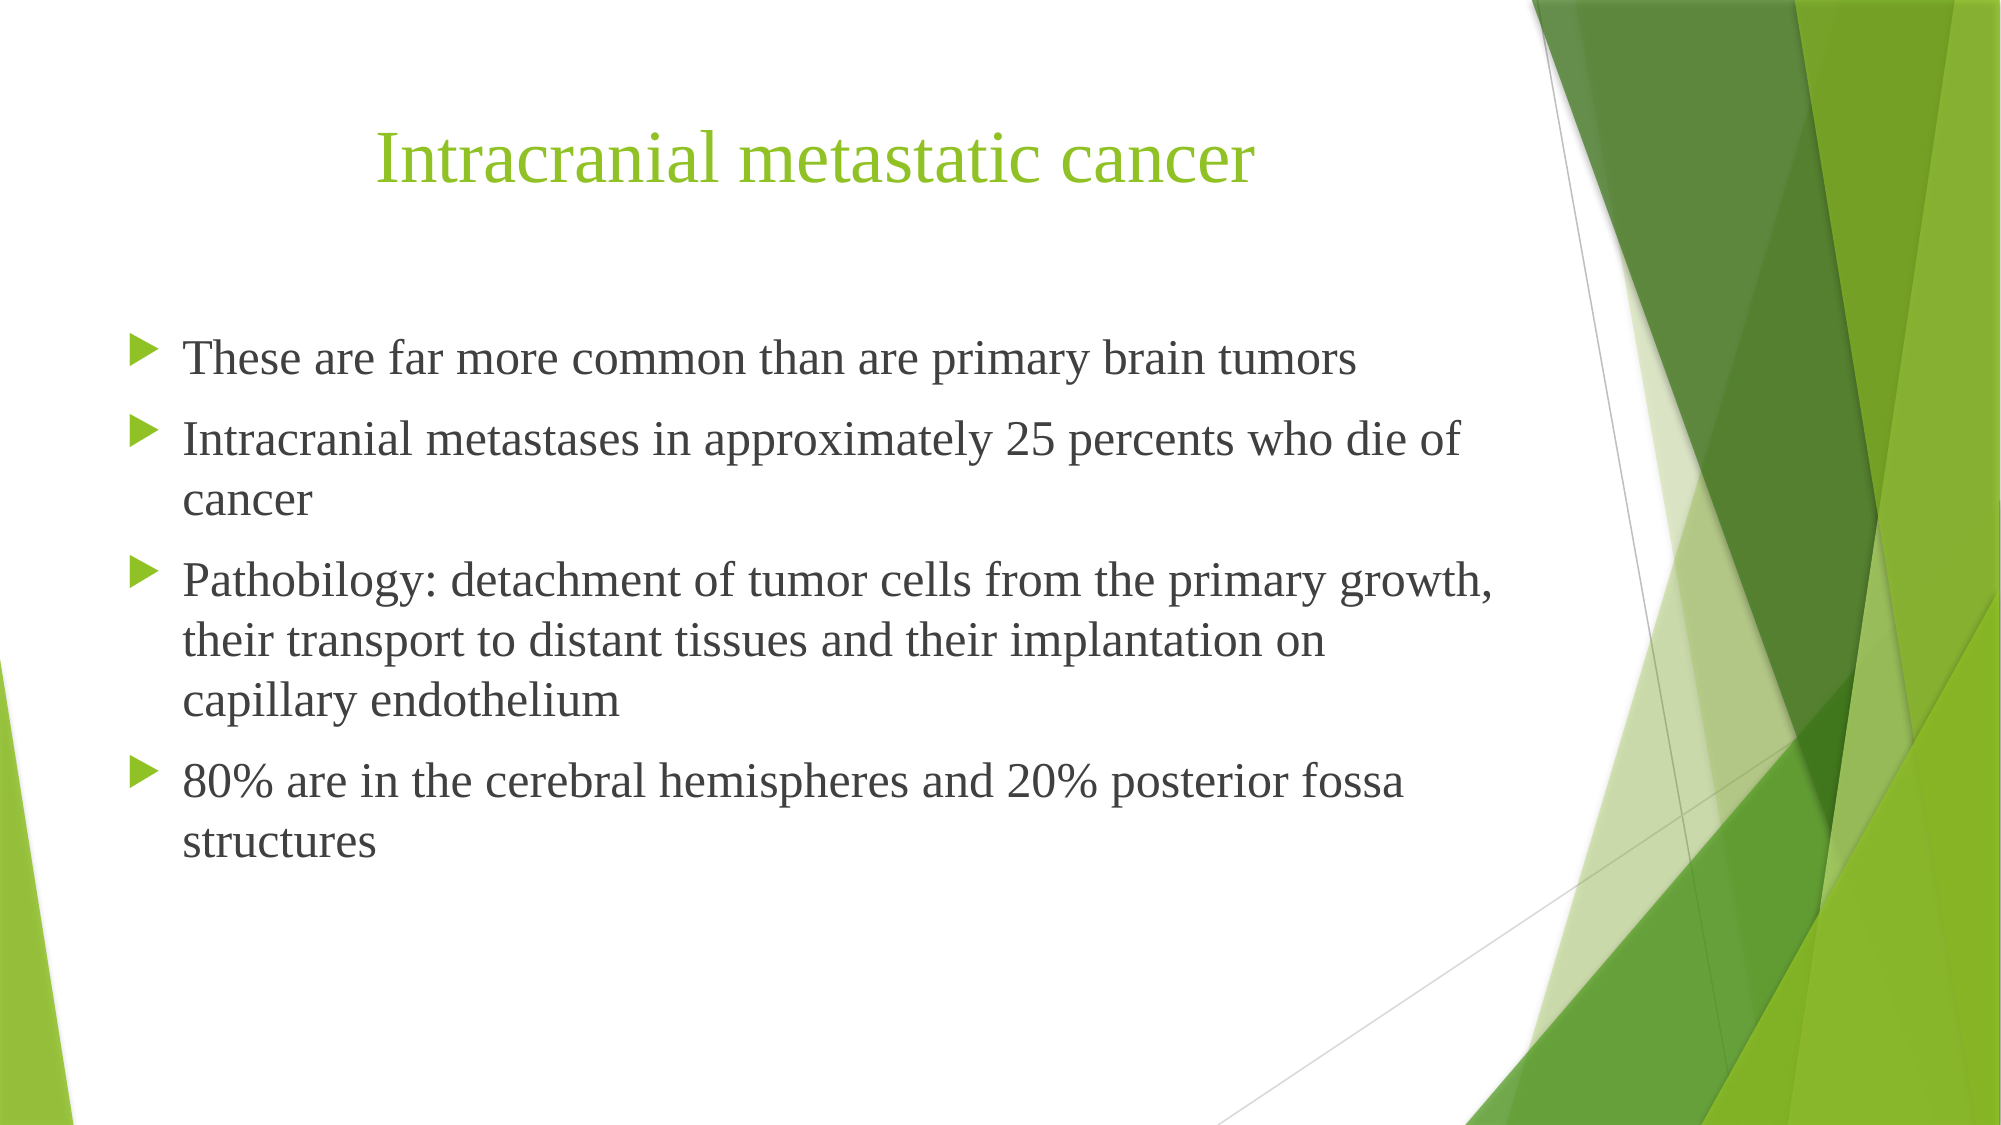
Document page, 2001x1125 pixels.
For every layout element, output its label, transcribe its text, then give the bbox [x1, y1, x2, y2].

title Intracranial metastatic cancer [111, 99, 1522, 212]
list These are far more common than are primary brain tumors Intracranial metastases in approximately 25 percents who die of cancer Pathobilogy: detachment of tumor cells from the primary growth, their transport to distant tissues and their implantation on capillary endothelium 80% are in the cerebral hemispheres and 20% posterior fossa structures [111, 317, 1522, 991]
